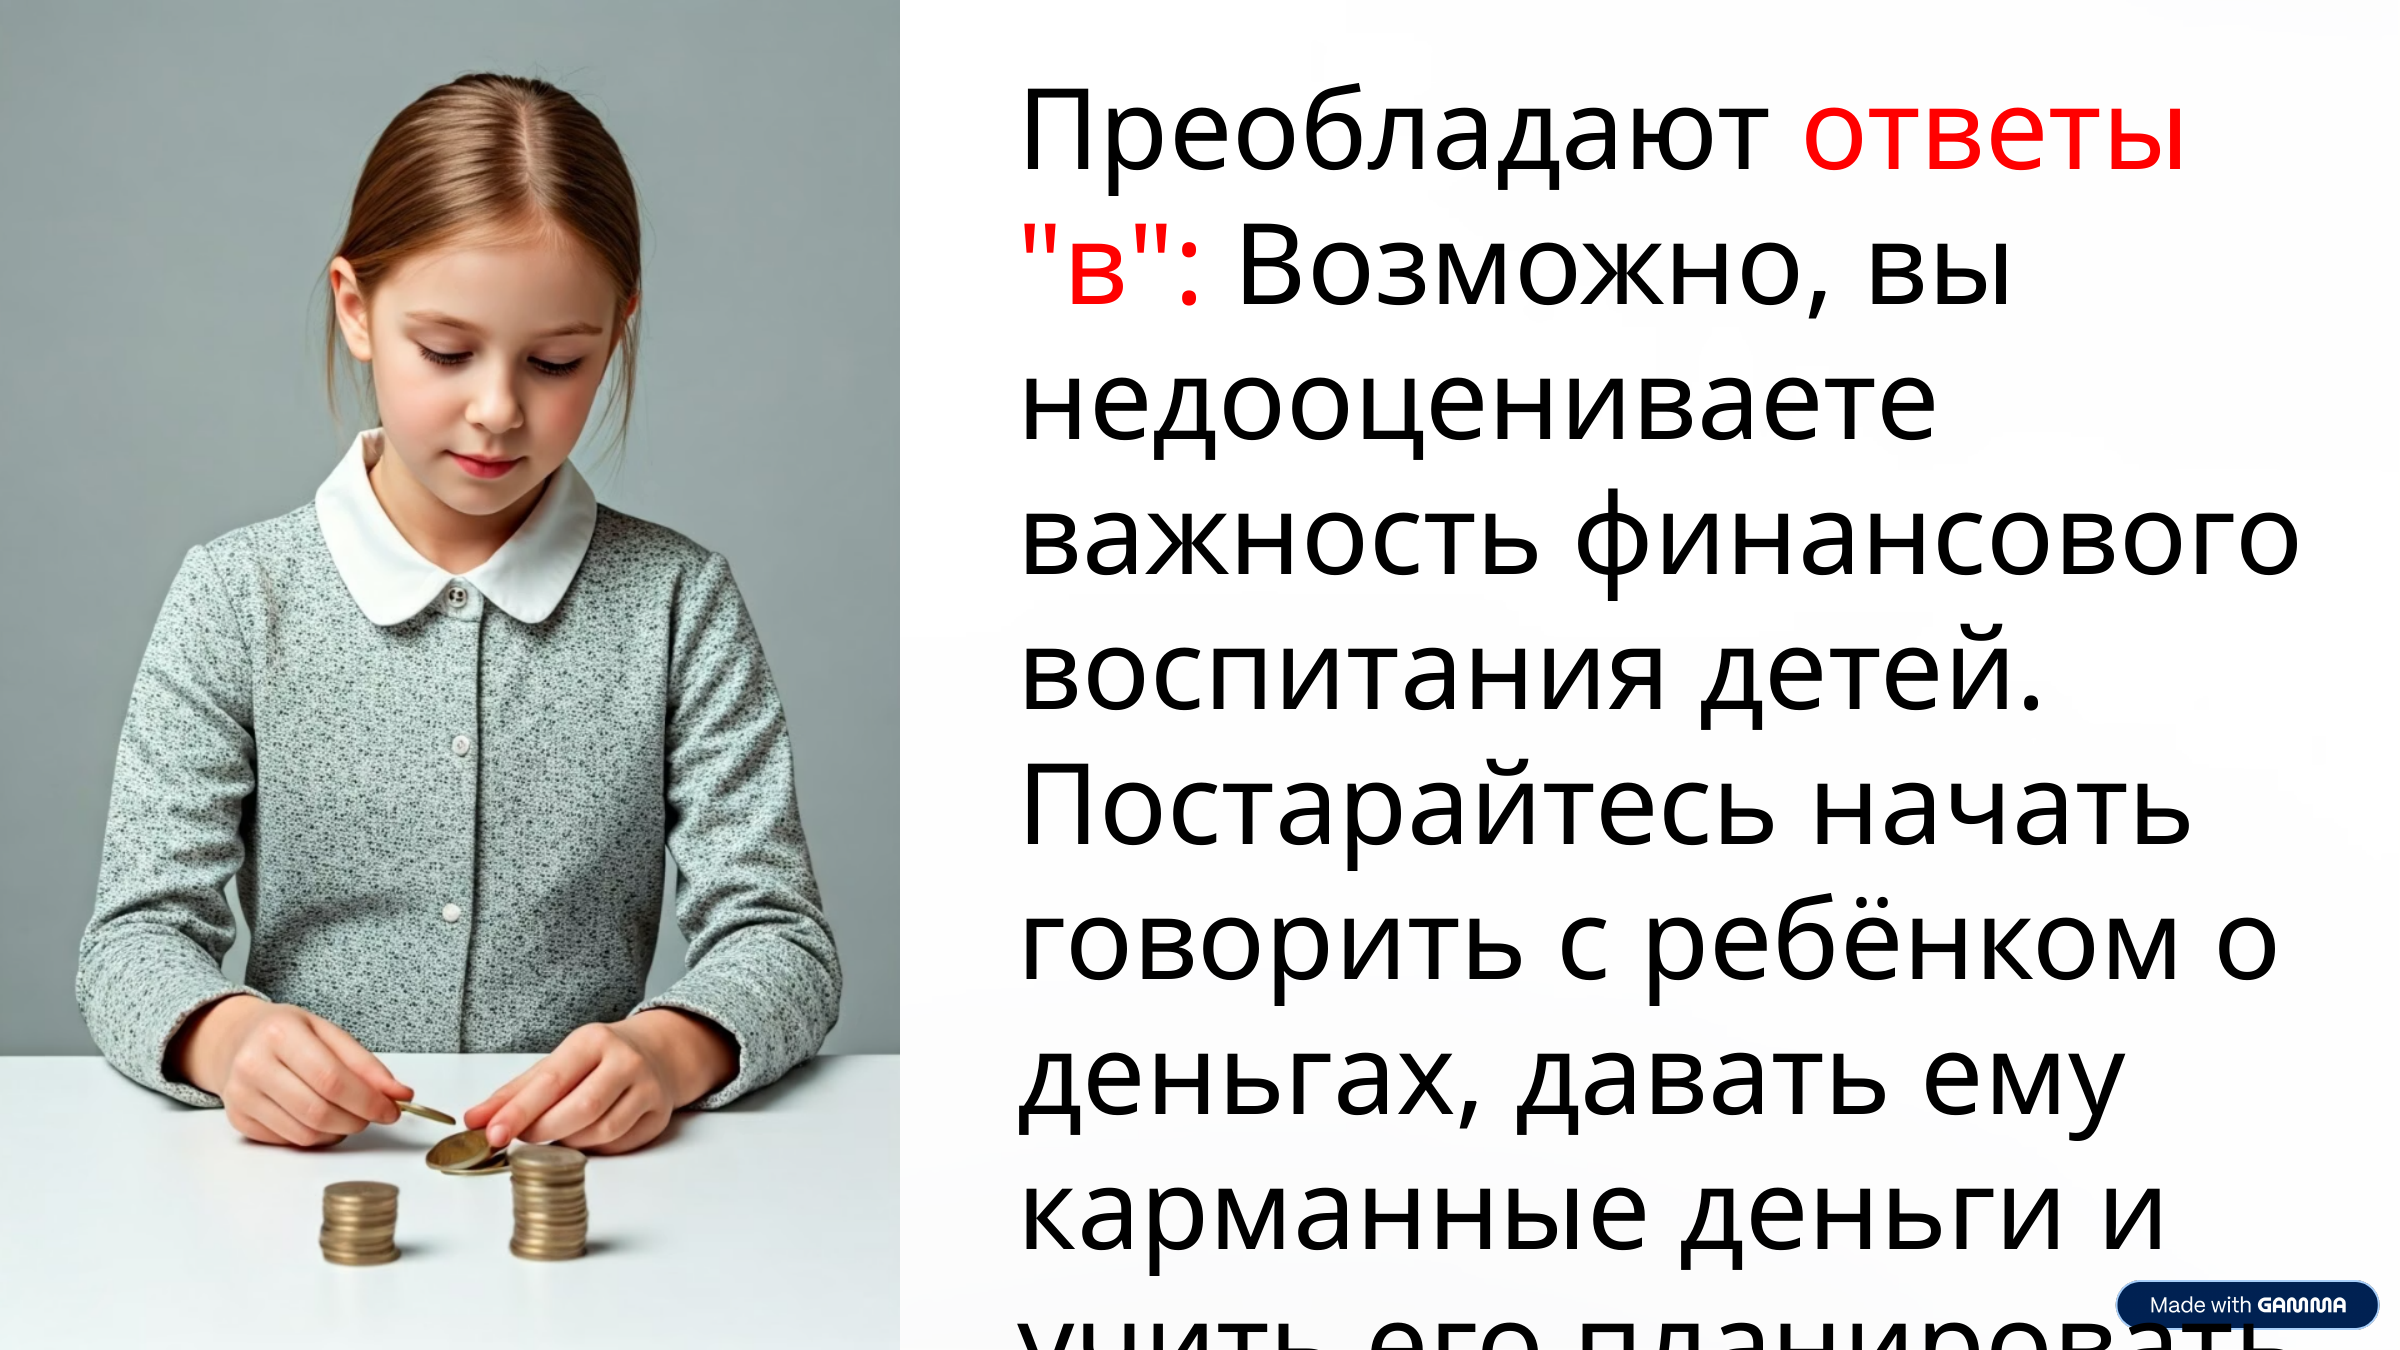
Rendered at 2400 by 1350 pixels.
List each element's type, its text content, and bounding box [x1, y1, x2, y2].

picture [2329, 1271, 2389, 1339]
picture [0, 0, 900, 1350]
text_box Преобладают ответы "в": Возможно, вы недооцениваете важность финансового воспитания детей. Постарайтесь начать говорить с ребёнком о деньгах, давать ему карманные деньги и учить его планировать свои расходы. [1002, 49, 2329, 1350]
